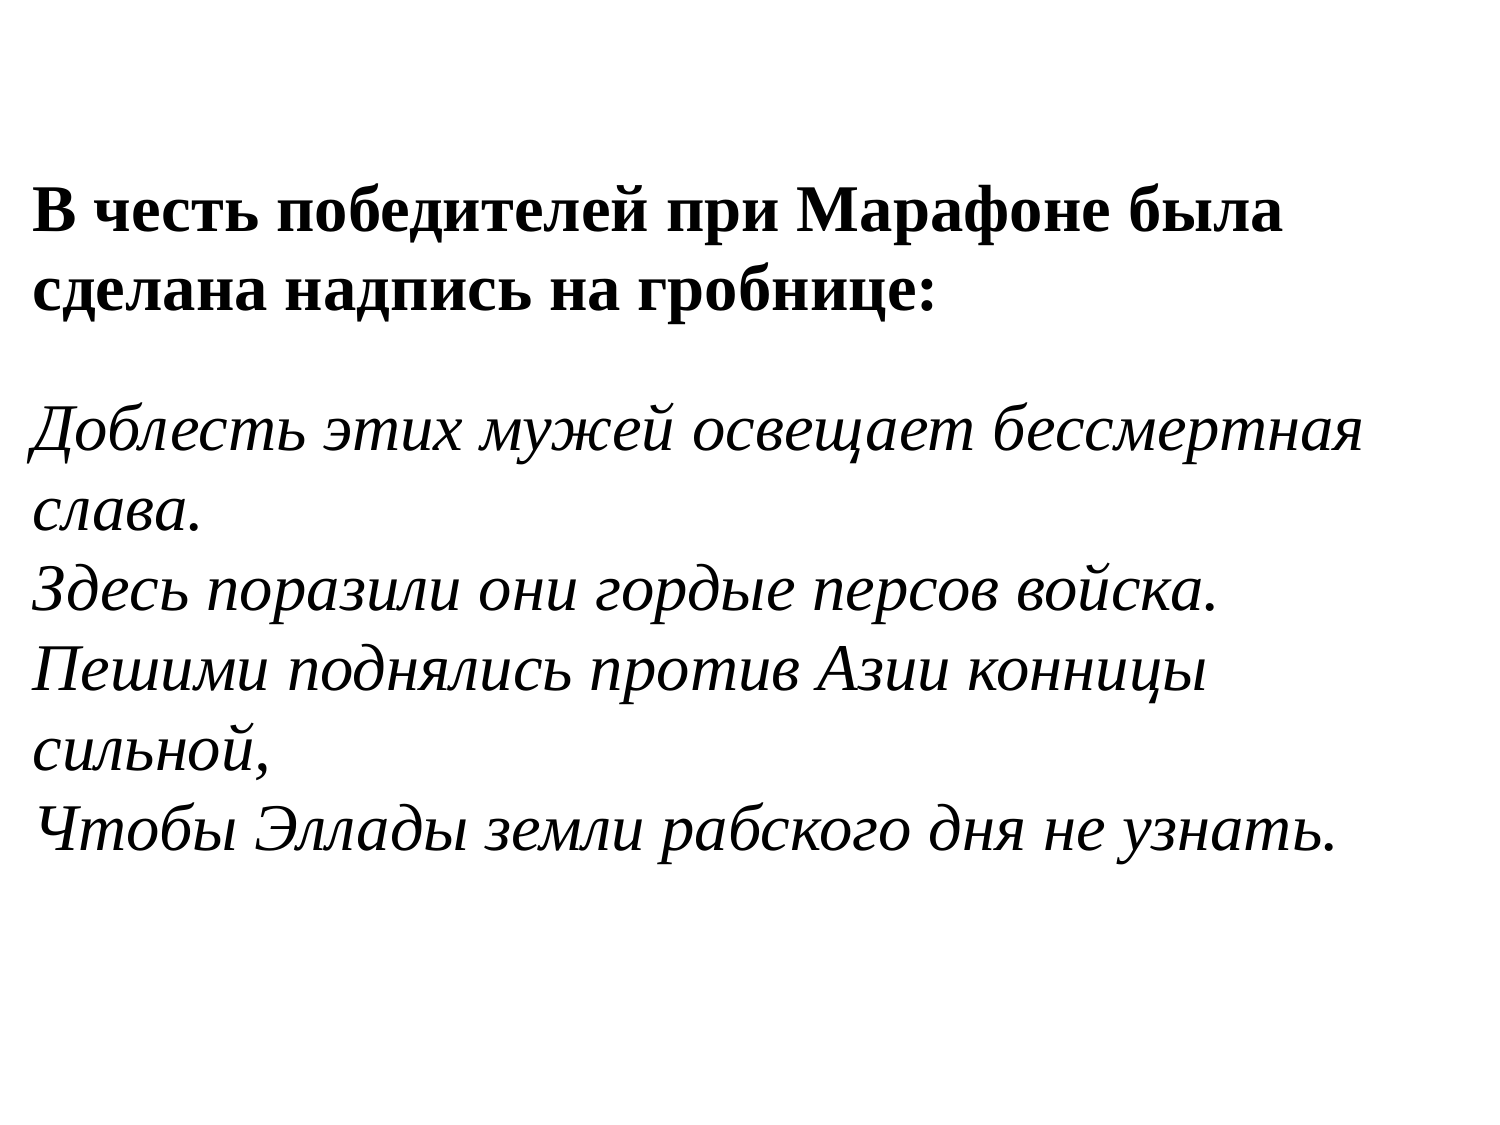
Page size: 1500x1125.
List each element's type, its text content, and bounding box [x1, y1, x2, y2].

text_box В честь победителей при Марафоне была сделана надпись на гробнице: Доблесть этих мужей освещает бессмертная слава. Здесь поразили они гордые персов войска. Пешими поднялись против Азии конницы сильной, Чтобы Эллады земли рабского дня не узнать. [17, 156, 1412, 952]
